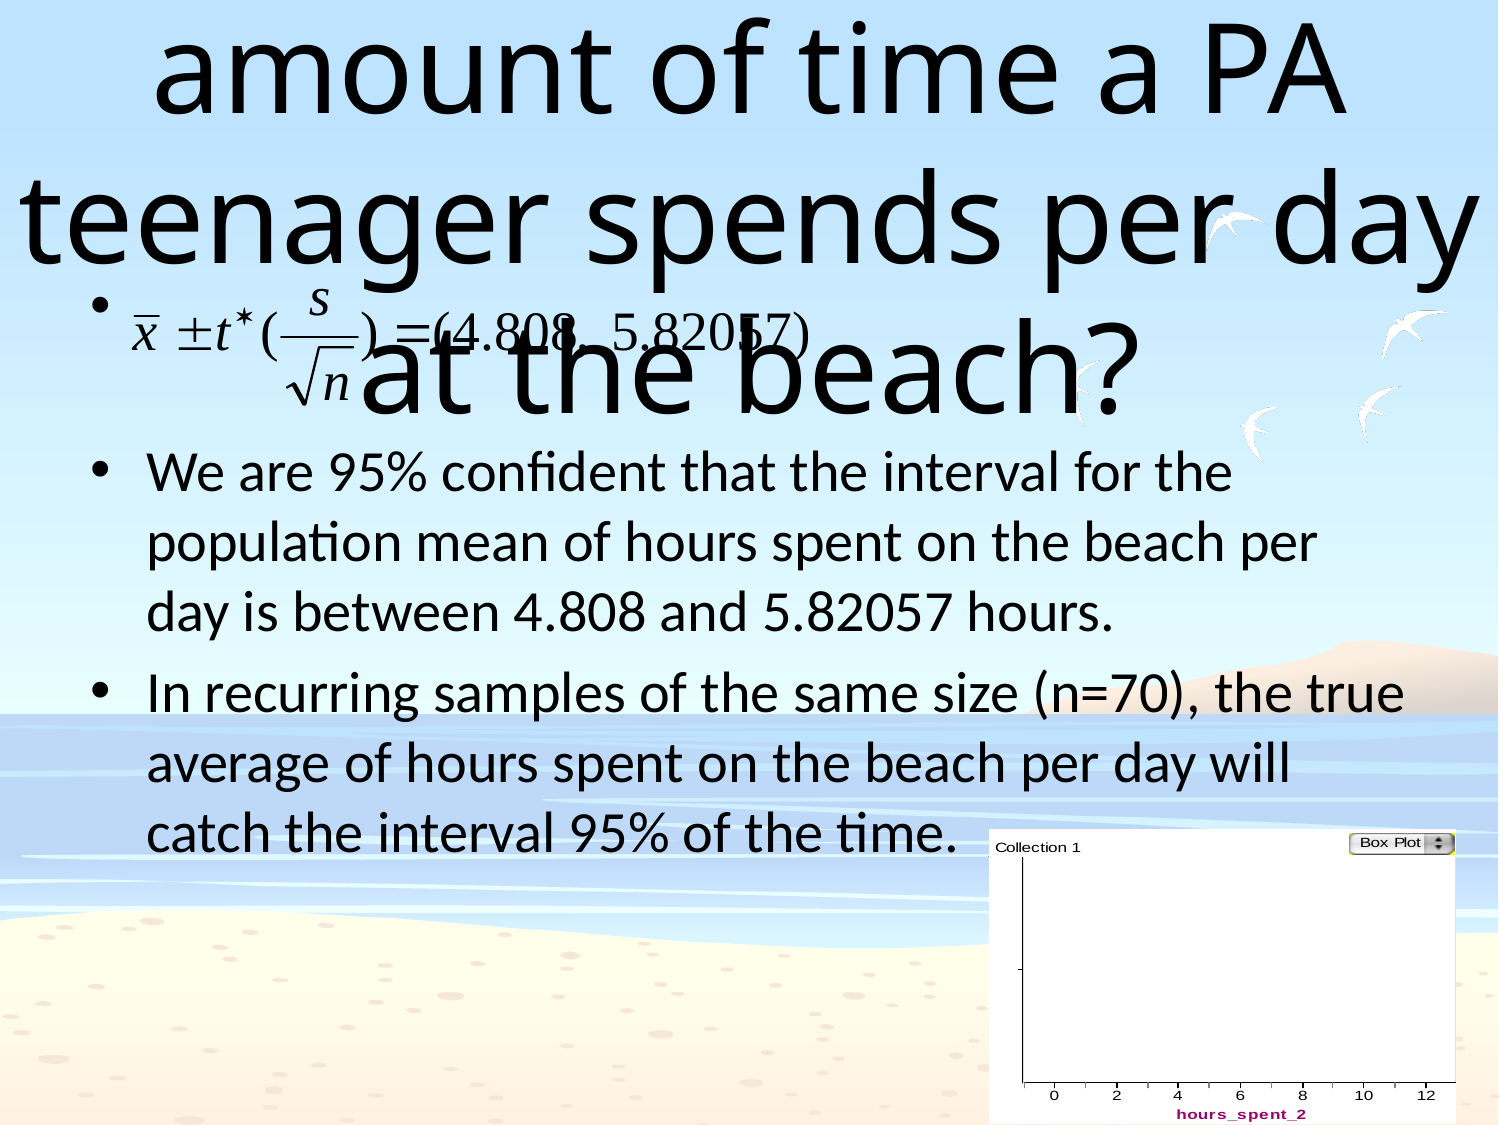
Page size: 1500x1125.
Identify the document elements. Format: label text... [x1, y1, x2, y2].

picture [1066, 233, 1447, 463]
title What is the average amount of time a PA teenager spends per day at the beach? [0, 45, 1500, 233]
picture [988, 829, 1458, 1125]
list We are 95% confident that the interval for the population mean of hours spent on the beach per day is between 4.808 and 5.82057 hours. In recurring samples of the same size (n=70), the true average of hours spent on the beach per day will catch the interval 95% of the time. [75, 262, 1425, 1125]
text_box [121, 262, 822, 416]
